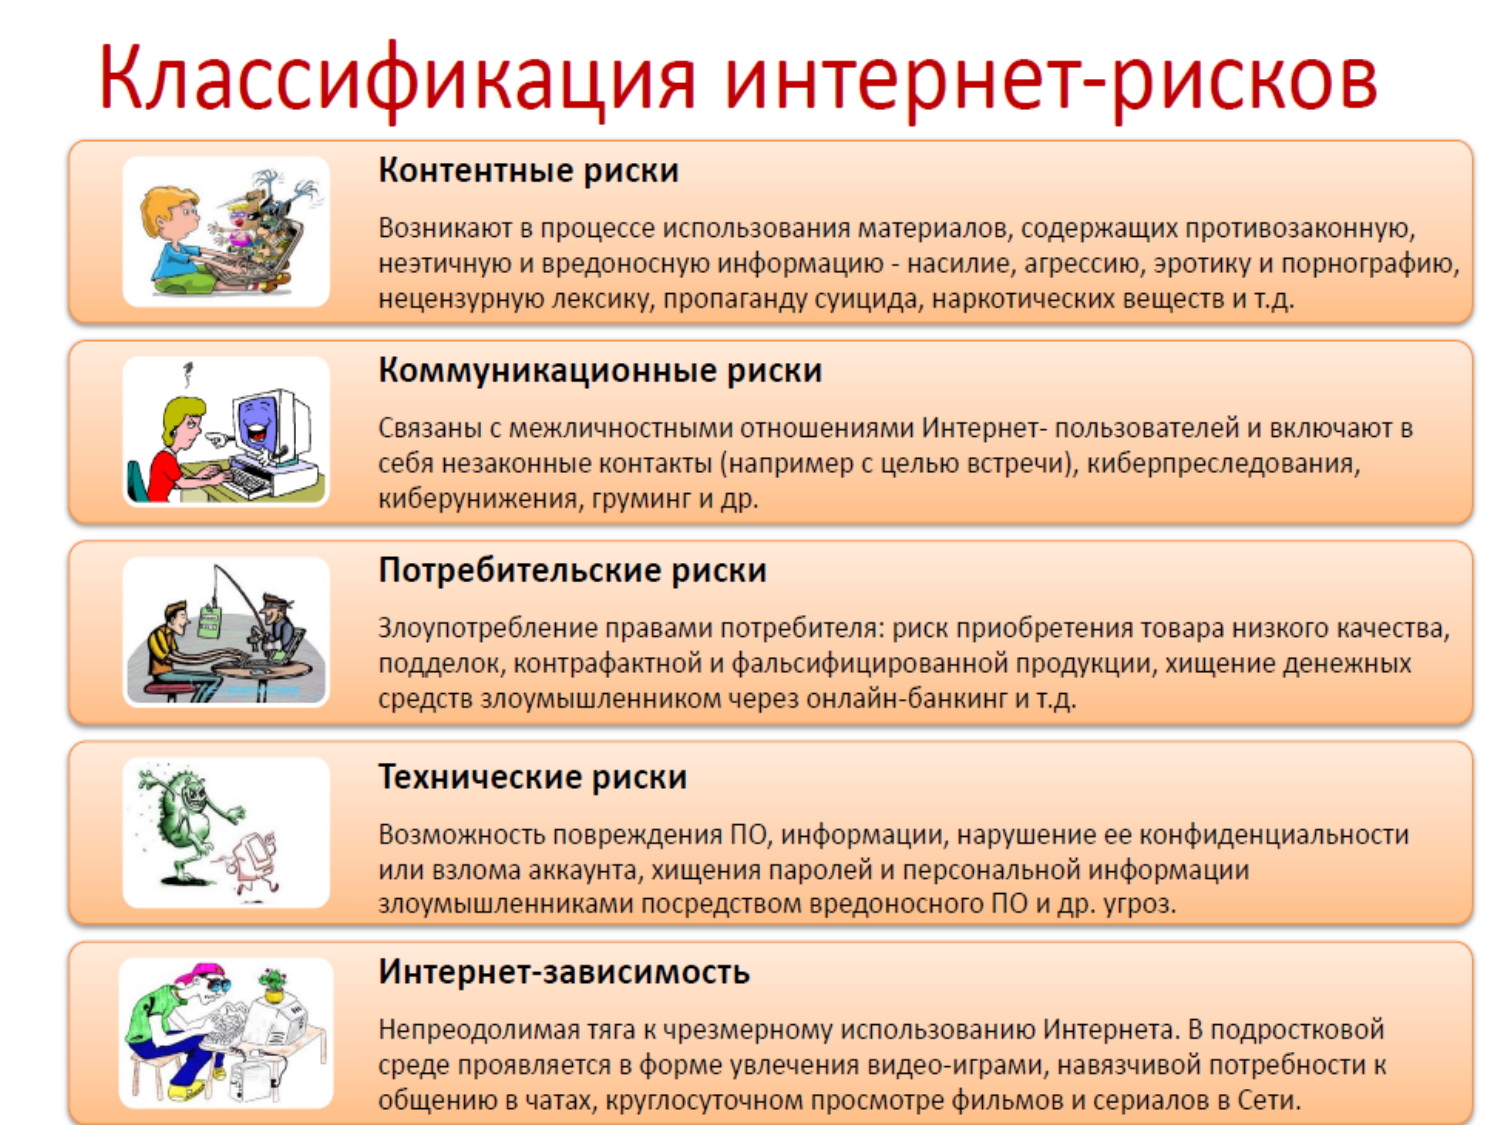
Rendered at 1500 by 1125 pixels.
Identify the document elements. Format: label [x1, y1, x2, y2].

list [0, 0, 1500, 1125]
